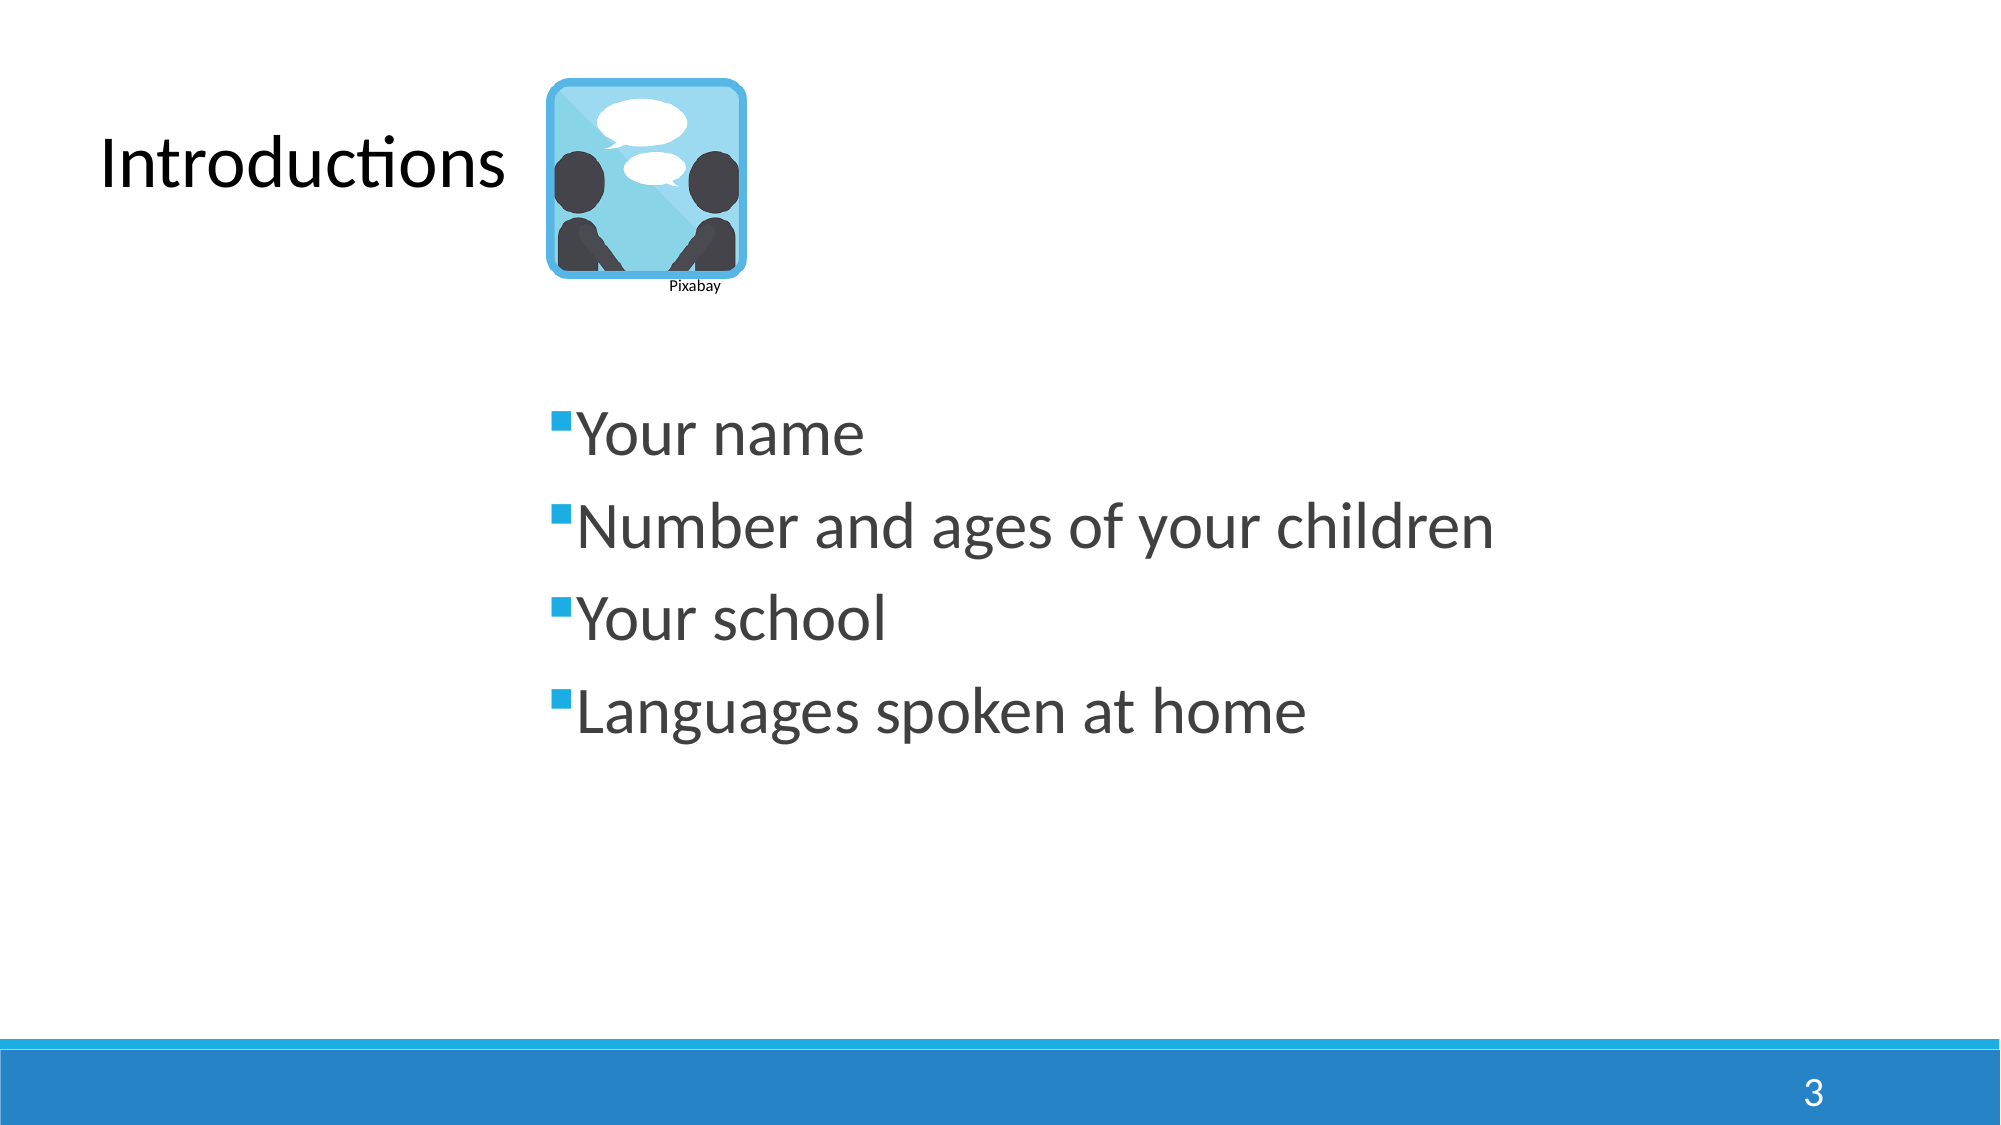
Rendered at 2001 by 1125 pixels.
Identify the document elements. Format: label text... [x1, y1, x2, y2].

list Your name Number and ages of your children Your school Languages spoken at home [546, 390, 1561, 871]
text_box Introductions [84, 105, 523, 211]
slide_number 3 [1624, 1059, 1840, 1120]
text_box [545, 77, 748, 304]
